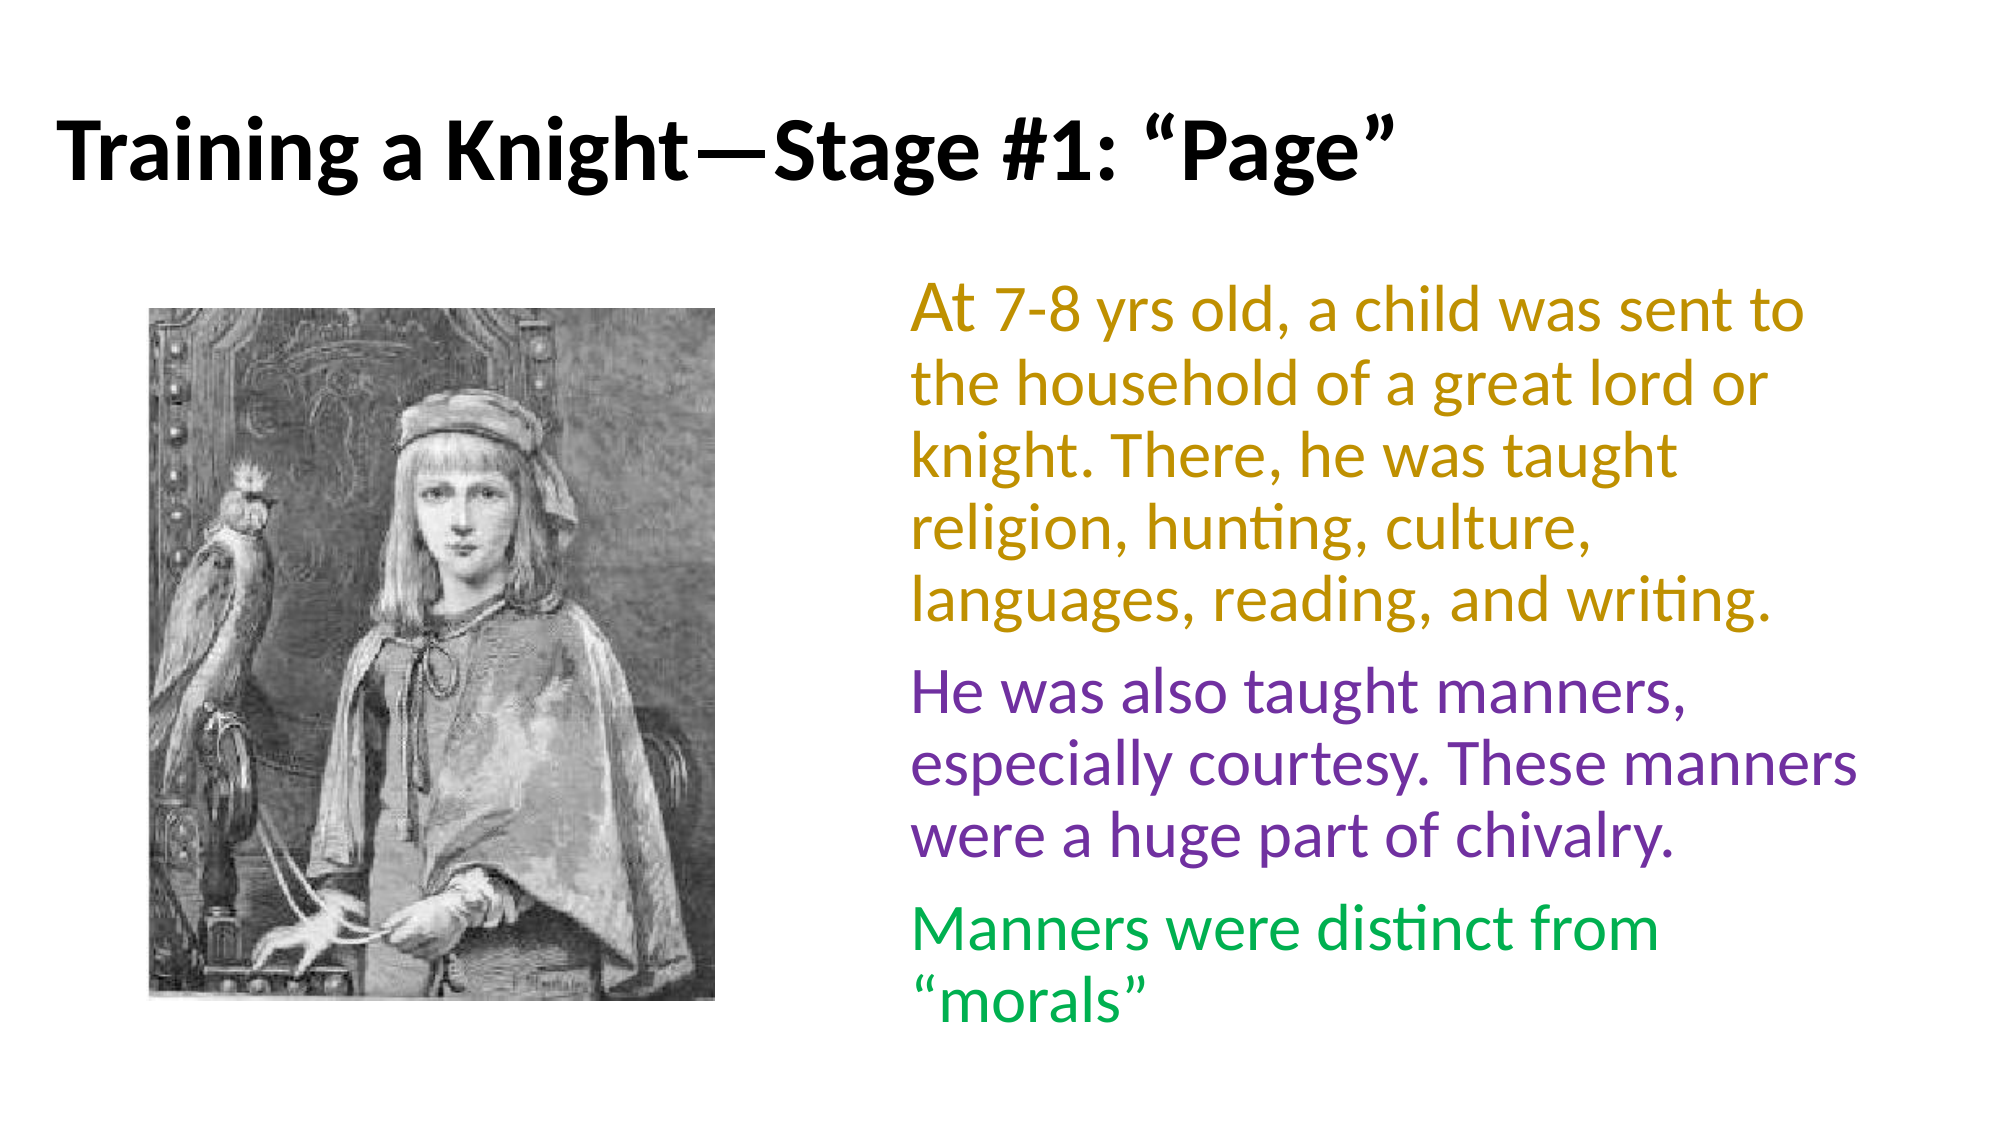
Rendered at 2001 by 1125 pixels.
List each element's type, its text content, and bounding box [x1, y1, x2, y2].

list At 7-8 yrs old, a child was sent to the household of a great lord or knight. There, he was taught religion, hunting, culture, languages, reading, and writing. He was also taught manners, especially courtesy. These manners were a huge part of chivalry. Manners were distinct from “morals” [895, 259, 1901, 1050]
title Training a Knight—Stage #1: “Page” [41, 41, 1767, 260]
picture [146, 308, 715, 1001]
